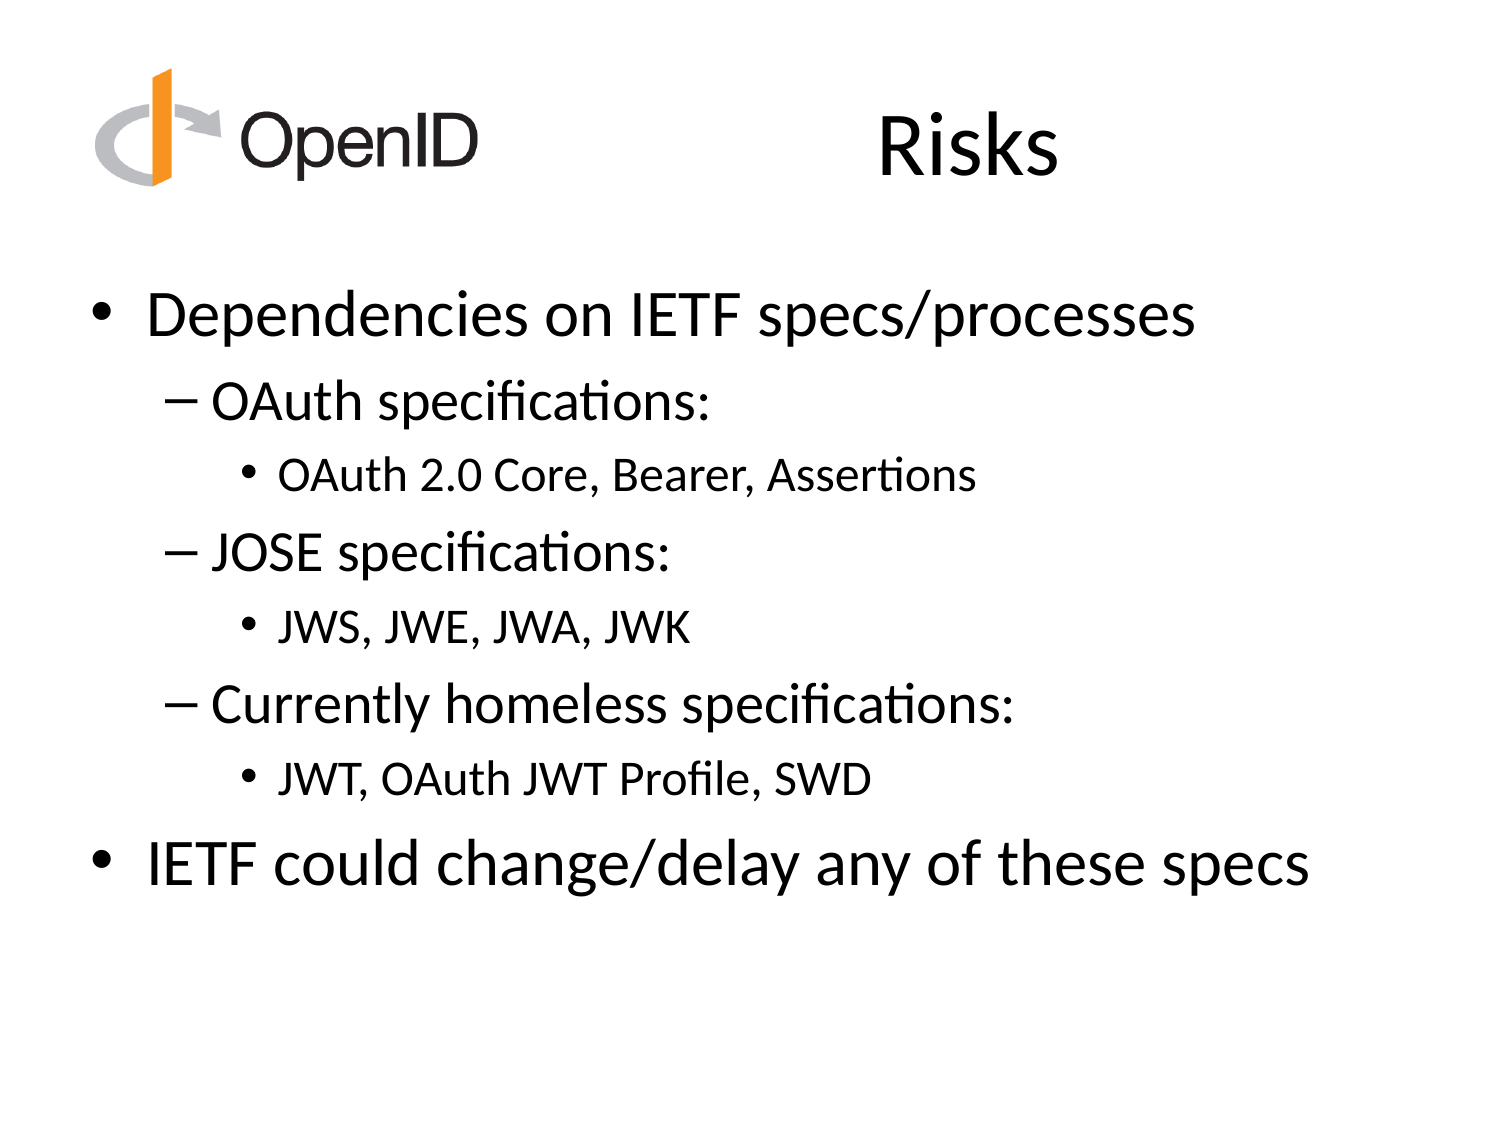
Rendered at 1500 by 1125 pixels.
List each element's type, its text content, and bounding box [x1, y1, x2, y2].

picture [64, 44, 513, 225]
title Risks [512, 45, 1425, 233]
list Dependencies on IETF specs/processes OAuth specifications: OAuth 2.0 Core, Bearer, Assertions JOSE specifications: JWS, JWE, JWA, JWK Currently homeless specifications: JWT, OAuth JWT Profile, SWD IETF could change/delay any of these specs [75, 262, 1425, 1005]
